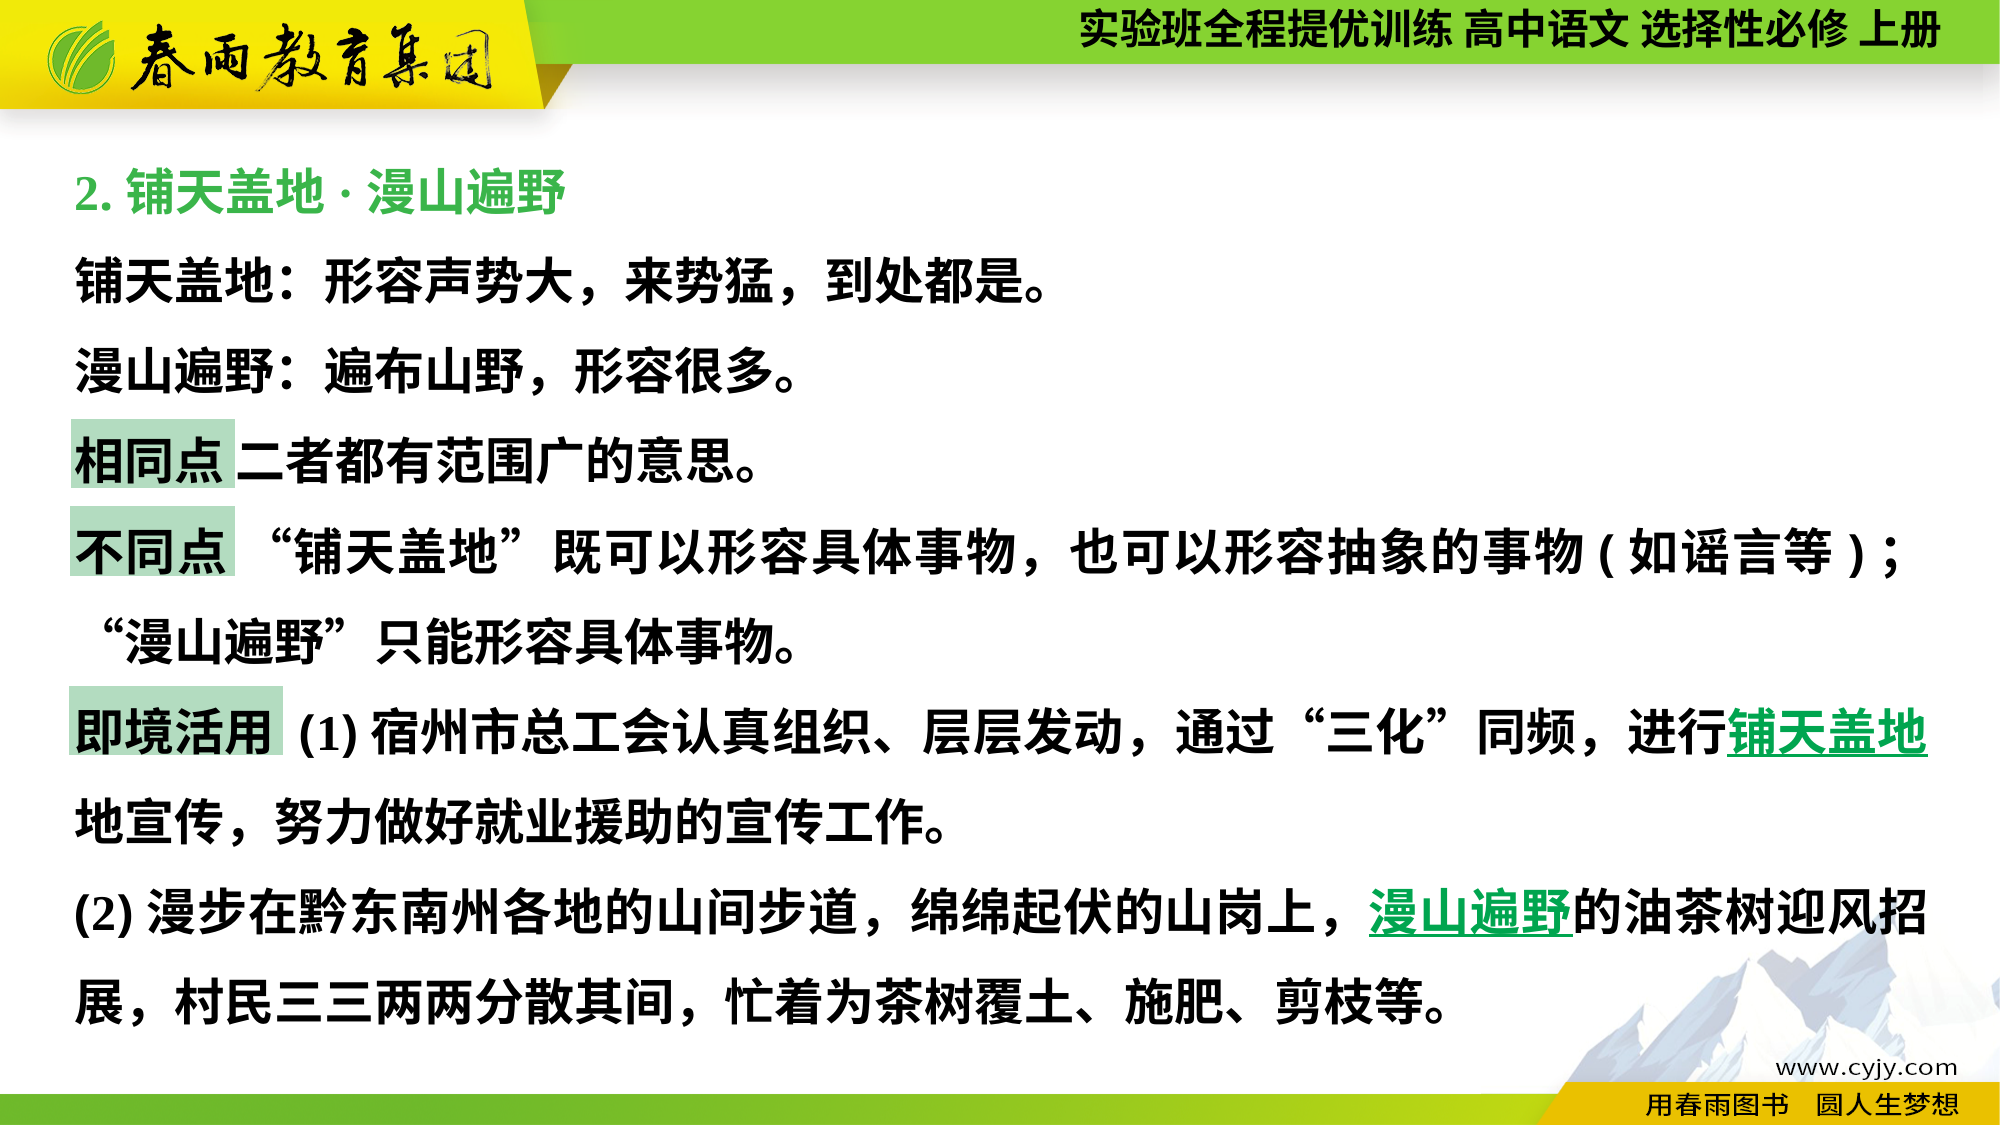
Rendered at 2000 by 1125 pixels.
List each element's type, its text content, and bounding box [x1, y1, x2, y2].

list 2.铺天盖地·漫山遍野 铺天盖地：形容声势大，来势猛，到处都是。 漫山遍野：遍布山野，形容很多。 相同点 二者都有范围广的意思。 不同点 “铺天盖地”既可以形容具体事物，也可以形容抽象的事物(如谣言等)；“漫山遍野”只能形容具体事物。 即境活用 (1)宿州市总工会认真组织、层层发动，通过“三化”同频，进行铺天盖地地宣传，努力做好就业援助的宣传工作。 (2)漫步在黔东南州各地的山间步道，绵绵起伏的山岗上，漫山遍野的油茶树迎风招展，村民三三两两分散其间，忙着为茶树覆土、施肥、剪枝等。 [59, 122, 1944, 1047]
picture [0, 0, 2000, 1125]
